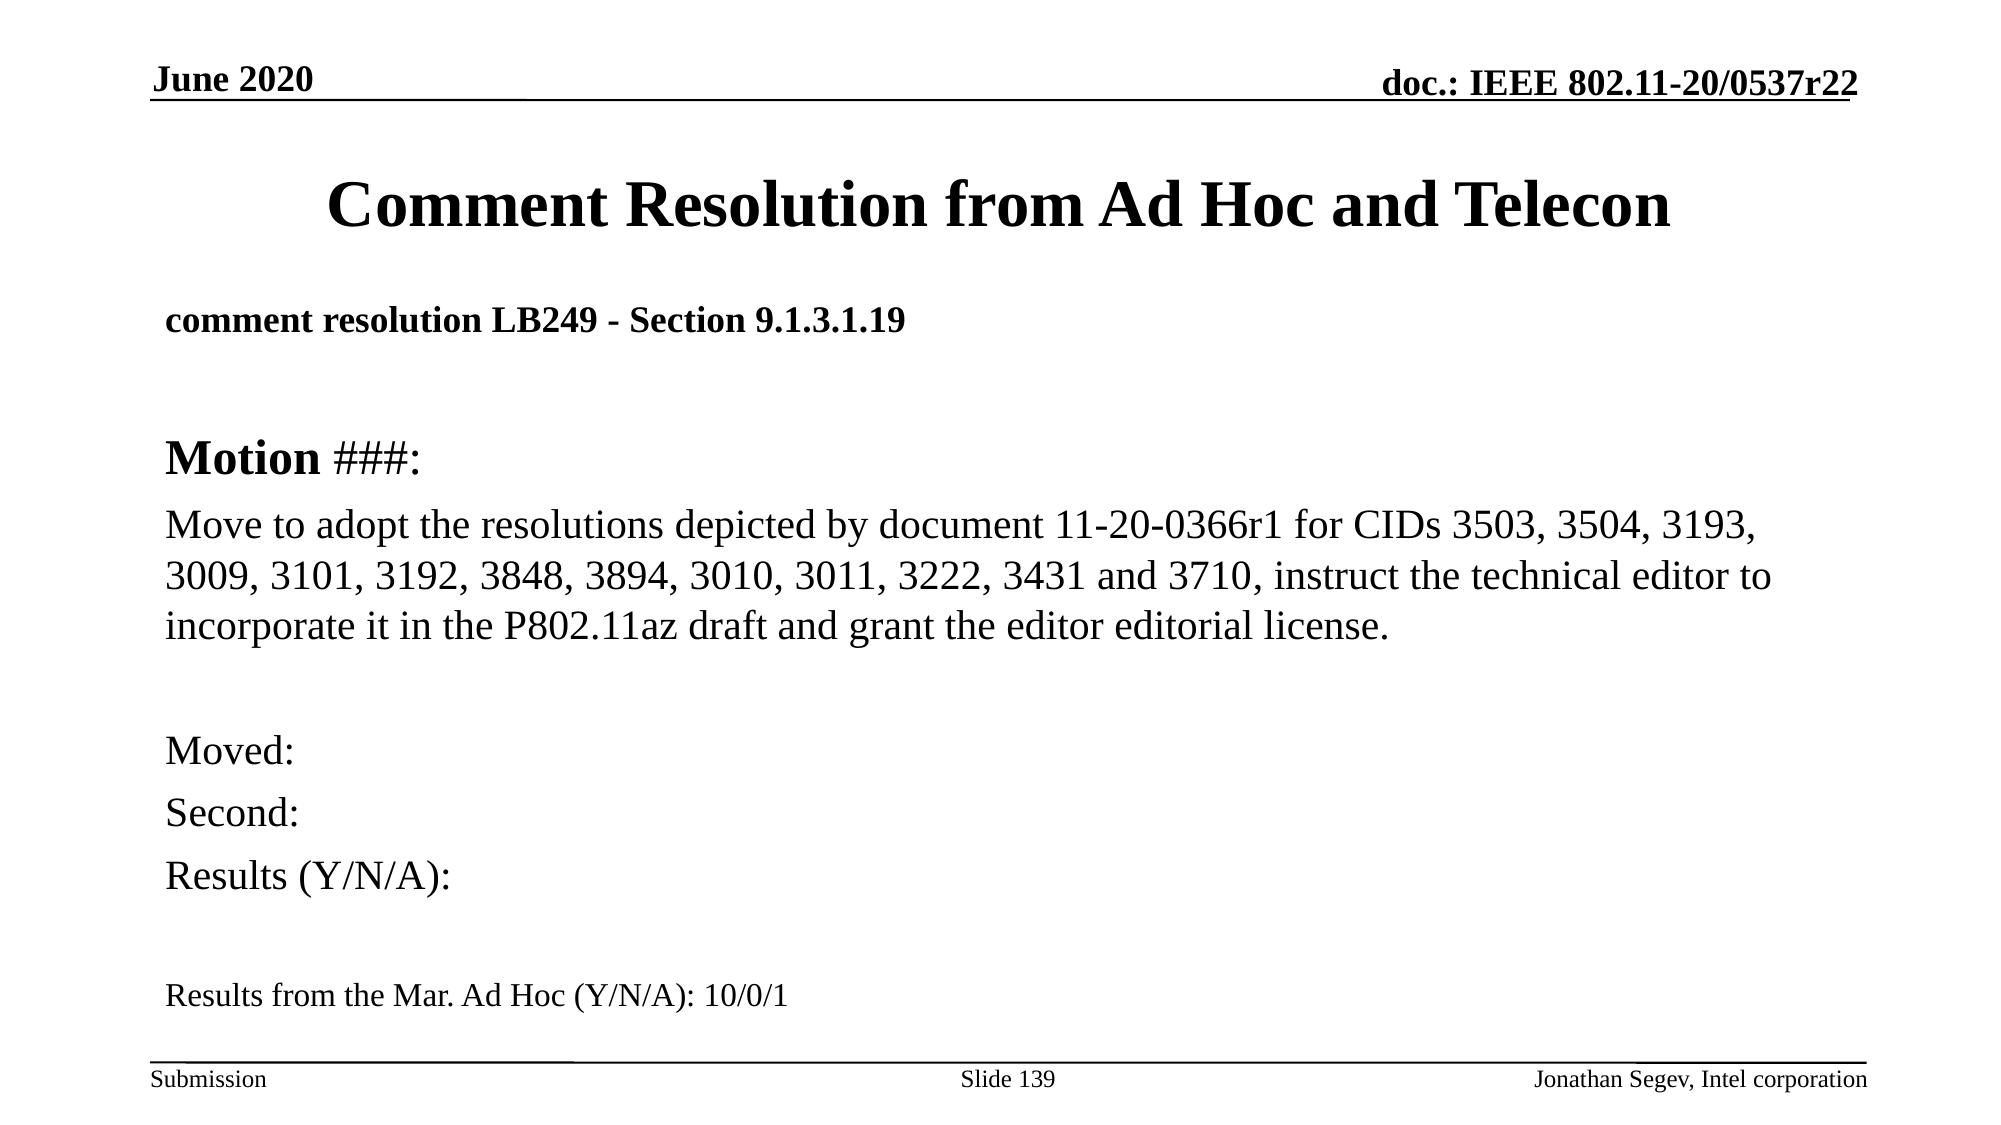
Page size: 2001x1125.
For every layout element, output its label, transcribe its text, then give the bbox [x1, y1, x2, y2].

slide_number Slide 139 [950, 1061, 1067, 1123]
footer Jonathan Segev, Intel corporation [1171, 1061, 1869, 1093]
title Comment Resolution from Ad Hoc and Telecon [149, 112, 1850, 286]
list comment resolution LB249 - Section 9.1.3.1.19 Motion ###: Move to adopt the resolutions depicted by document 11-20-0366r1 for CIDs 3503, 3504, 3193, 3009, 3101, 3192, 3848, 3894, 3010, 3011, 3222, 3431 and 3710, instruct the technical editor to incorporate it in the P802.11az draft and grant the editor editorial license. Moved: Second: Results (Y/N/A): Results from the Mar. Ad Hoc (Y/N/A): 10/0/1 [149, 286, 1850, 1000]
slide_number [152, 54, 563, 100]
